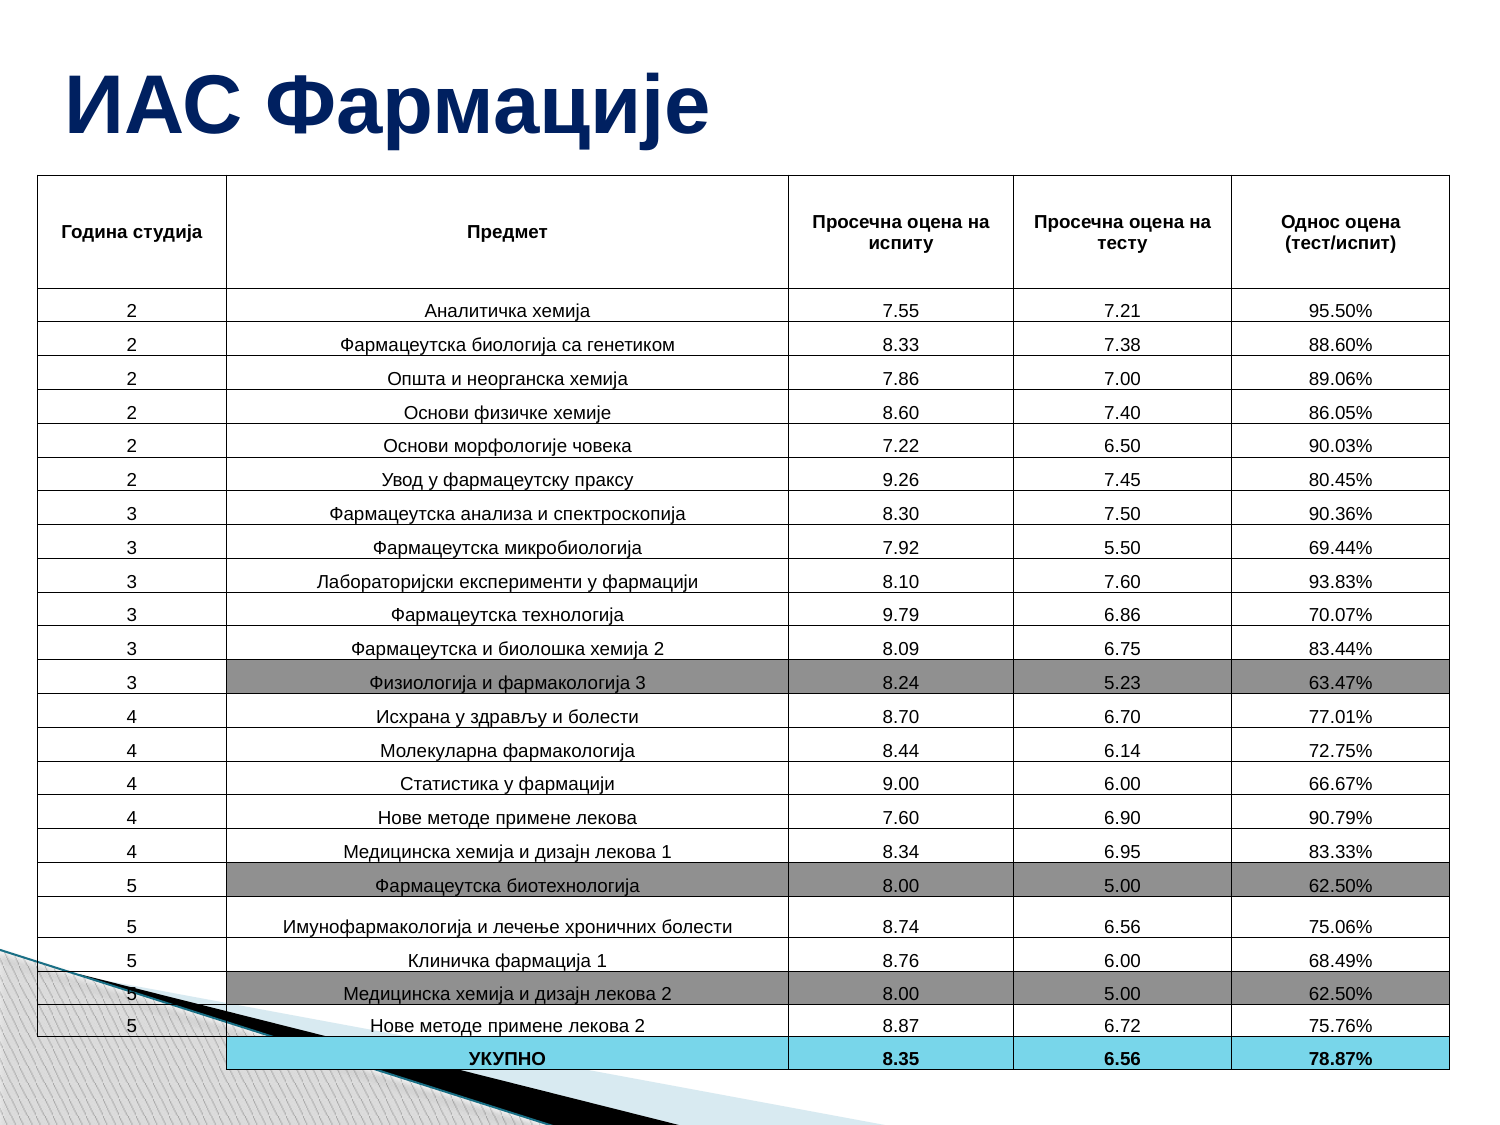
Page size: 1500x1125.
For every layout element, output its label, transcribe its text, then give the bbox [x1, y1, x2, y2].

table_cell 3 [38, 525, 226, 558]
table_cell 8.24 [789, 660, 1013, 693]
table_cell Лабораторијски експерименти у фармацији [227, 559, 788, 592]
table_cell 4 [38, 829, 226, 862]
table_cell 8.00 [789, 863, 1013, 896]
table_cell Фармацеутска микробиологија [227, 525, 788, 558]
table_cell 63.47% [1232, 660, 1449, 693]
table_cell Исхрана у здрављу и болести [227, 694, 788, 727]
table_cell 68.49% [1232, 938, 1449, 971]
table_cell 95.50% [1232, 289, 1449, 321]
table_cell Клиничка фармација 1 [227, 938, 788, 971]
table_cell 2 [38, 424, 226, 457]
table_cell 8.10 [789, 559, 1013, 592]
table_cell 2 [38, 458, 226, 490]
table_cell 6.56 [1014, 1037, 1231, 1069]
table_cell Физиологија и фармакологија 3 [227, 660, 788, 693]
table_cell 6.14 [1014, 728, 1231, 761]
table_cell 69.44% [1232, 525, 1449, 558]
table_cell 8.30 [789, 491, 1013, 524]
table_cell Фармацеутска технологија [227, 593, 788, 625]
table_cell 5.23 [1014, 660, 1231, 693]
table_cell 8.44 [789, 728, 1013, 761]
table_cell Општа и неорганска хемија [227, 356, 788, 389]
table_cell 6.70 [1014, 694, 1231, 727]
table_header Просечна оцена на тесту [1014, 176, 1231, 288]
table_cell 3 [38, 660, 226, 693]
table_cell Фармацеутска анализа и спектроскопија [227, 491, 788, 524]
table_cell Фармацеутска и биолошка хемија 2 [227, 626, 788, 659]
table_cell 5 [38, 938, 226, 971]
table_cell 7.50 [1014, 491, 1231, 524]
table_cell 90.79% [1232, 795, 1449, 828]
table_cell 62.50% [1232, 863, 1449, 896]
table_cell 7.55 [789, 289, 1013, 321]
table_cell 2 [38, 356, 226, 389]
table_cell 90.03% [1232, 424, 1449, 457]
table_cell 6.75 [1014, 626, 1231, 659]
table_header Година студија [38, 176, 226, 288]
table_cell 8.34 [789, 829, 1013, 862]
table_cell 8.35 [789, 1037, 1013, 1069]
table_cell Имунофармакологија и лечење хроничних болести [227, 897, 788, 937]
table_cell 88.60% [1232, 322, 1449, 355]
table_cell Нове методе примене лекова 2 [227, 1005, 788, 1036]
table_cell 7.60 [789, 795, 1013, 828]
table_cell 62.50% [1232, 972, 1449, 1004]
table_cell 7.38 [1014, 322, 1231, 355]
table_cell 8.33 [789, 322, 1013, 355]
table_cell 2 [38, 289, 226, 321]
table_cell 7.40 [1014, 390, 1231, 423]
table_cell 6.86 [1014, 593, 1231, 625]
table_cell 72.75% [1232, 728, 1449, 761]
table_cell 86.05% [1232, 390, 1449, 423]
table_cell Основи физичке хемије [227, 390, 788, 423]
table_cell УКУПНО [227, 1037, 788, 1069]
table_cell 9.26 [789, 458, 1013, 490]
table_cell 4 [38, 795, 226, 828]
table_cell 2 [38, 322, 226, 355]
table_cell 8.60 [789, 390, 1013, 423]
table_cell 70.07% [1232, 593, 1449, 625]
table_cell Статистика у фармацији [227, 762, 788, 794]
table_cell 6.72 [1014, 1005, 1231, 1036]
table_header Просечна оцена на испиту [789, 176, 1013, 288]
table_cell 7.21 [1014, 289, 1231, 321]
table_cell 8.00 [789, 972, 1013, 1004]
table_cell 89.06% [1232, 356, 1449, 389]
table_cell Основи морфологије човека [227, 424, 788, 457]
table_cell 8.70 [789, 694, 1013, 727]
table_header Предмет [227, 176, 788, 288]
table_cell 3 [38, 491, 226, 524]
table_cell 75.76% [1232, 1005, 1449, 1036]
table_cell 9.79 [789, 593, 1013, 625]
table_cell 8.76 [789, 938, 1013, 971]
table_cell 6.00 [1014, 762, 1231, 794]
table_cell 6.56 [1014, 897, 1231, 937]
title ИАС Фармације [50, 37, 1400, 163]
table_cell 5 [38, 972, 226, 1004]
table_cell 2 [38, 390, 226, 423]
table_cell 9.00 [789, 762, 1013, 794]
table_cell 6.90 [1014, 795, 1231, 828]
table_cell 7.86 [789, 356, 1013, 389]
table_cell 7.60 [1014, 559, 1231, 592]
table_cell 5 [38, 863, 226, 896]
table_cell 75.06% [1232, 897, 1449, 937]
table_cell 4 [38, 728, 226, 761]
table_cell 66.67% [1232, 762, 1449, 794]
table_cell Фармацеутска биотехнологија [227, 863, 788, 896]
table_cell 5.00 [1014, 972, 1231, 1004]
table_cell [38, 1037, 226, 1069]
table_cell 6.95 [1014, 829, 1231, 862]
table_cell 7.22 [789, 424, 1013, 457]
table_cell 3 [38, 593, 226, 625]
table_cell 4 [38, 762, 226, 794]
table_cell Аналитичка хемија [227, 289, 788, 321]
table_cell Нове методе примене лекова [227, 795, 788, 828]
table_cell 83.33% [1232, 829, 1449, 862]
table_cell 8.87 [789, 1005, 1013, 1036]
table_cell 7.92 [789, 525, 1013, 558]
table_cell 3 [38, 626, 226, 659]
table_cell 78.87% [1232, 1037, 1449, 1069]
table_cell Молекуларна фармакологија [227, 728, 788, 761]
table_cell 6.00 [1014, 938, 1231, 971]
table_cell 3 [38, 559, 226, 592]
table_cell Медицинска хемија и дизајн лекова 2 [227, 972, 788, 1004]
table_cell 4 [38, 694, 226, 727]
table_cell 7.00 [1014, 356, 1231, 389]
table_cell 83.44% [1232, 626, 1449, 659]
table_cell 5.50 [1014, 525, 1231, 558]
table_cell 80.45% [1232, 458, 1449, 490]
table_header Однос оцена (тест/испит) [1232, 176, 1449, 288]
table_cell 5 [38, 1005, 226, 1036]
table_cell 77.01% [1232, 694, 1449, 727]
table_cell Медицинска хемија и дизајн лекова 1 [227, 829, 788, 862]
table_cell Увод у фармацеутску праксу [227, 458, 788, 490]
table_cell Фармацеутска биологија са генетиком [227, 322, 788, 355]
table_cell 5.00 [1014, 863, 1231, 896]
table_cell 93.83% [1232, 559, 1449, 592]
table_cell 8.09 [789, 626, 1013, 659]
table_cell 7.45 [1014, 458, 1231, 490]
table_cell 90.36% [1232, 491, 1449, 524]
table_cell 6.50 [1014, 424, 1231, 457]
table_cell 8.74 [789, 897, 1013, 937]
table_cell 5 [38, 897, 226, 937]
